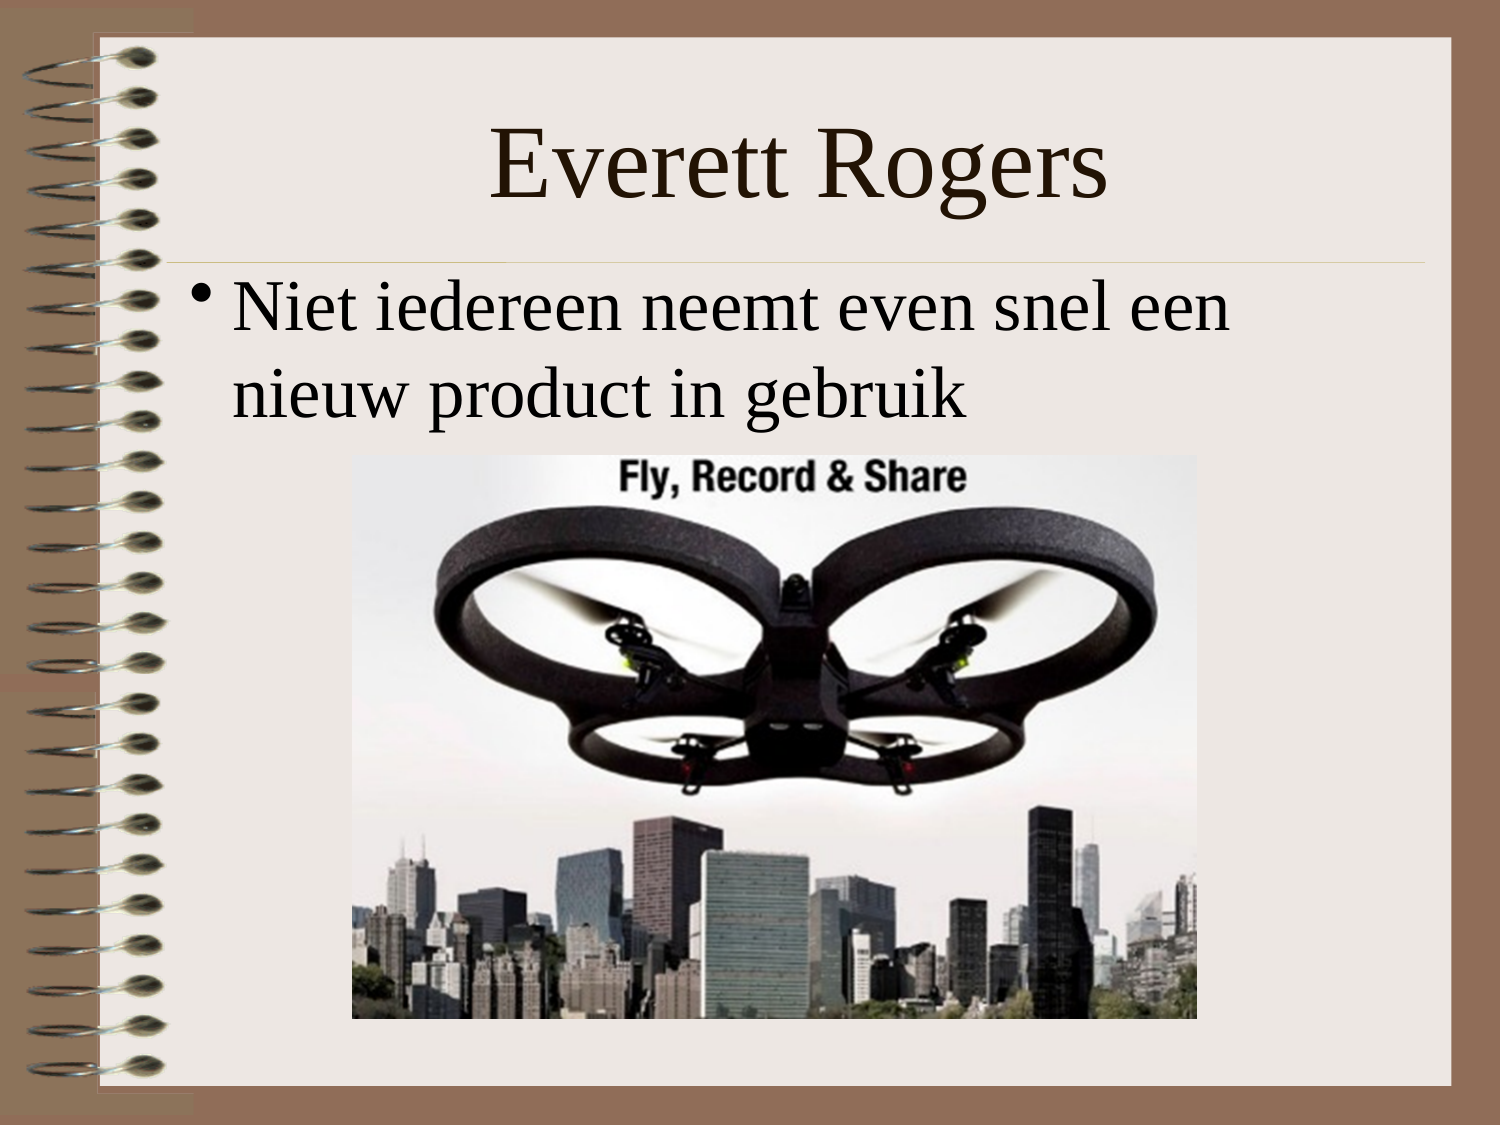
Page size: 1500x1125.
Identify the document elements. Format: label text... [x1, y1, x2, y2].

picture [0, 8, 194, 674]
picture [351, 454, 1197, 1019]
list Niet iedereen neemt even snel een nieuw product in gebruik [174, 249, 1425, 925]
title Everett Rogers [174, 62, 1425, 249]
picture [0, 692, 194, 1115]
